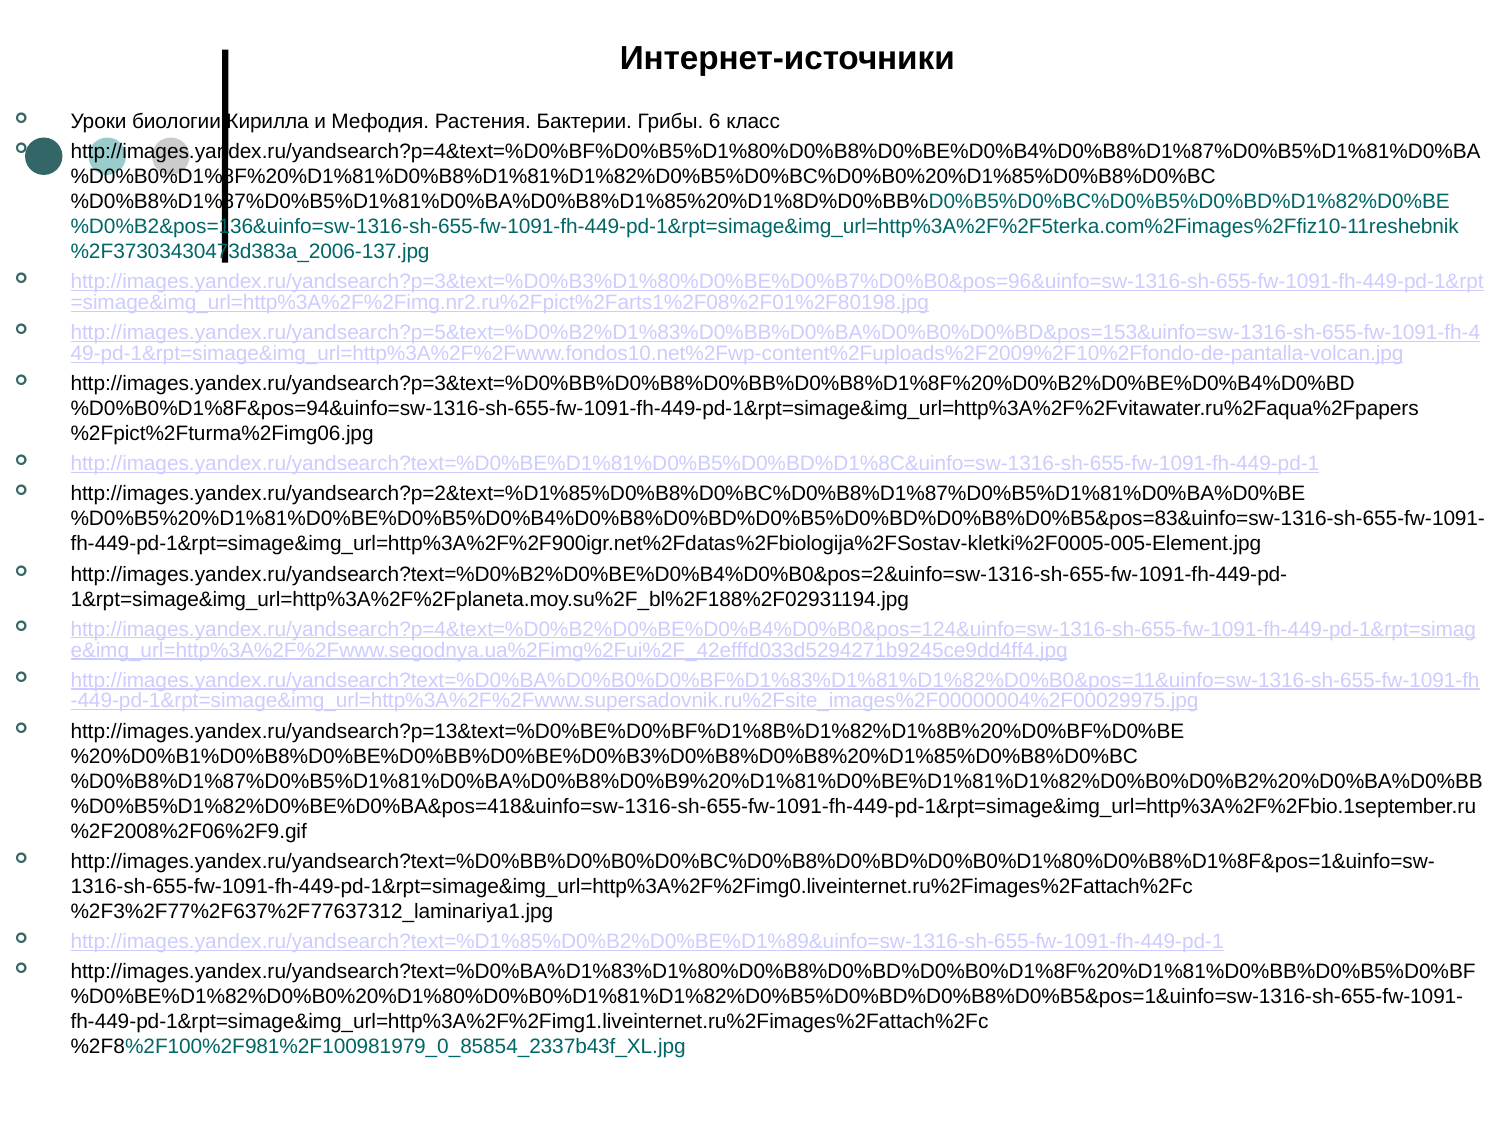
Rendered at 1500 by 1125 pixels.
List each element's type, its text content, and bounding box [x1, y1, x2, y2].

text_box Уроки биологии Кирилла и Мефодия. Растения. Бактерии. Грибы. 6 класс http://images.yandex.ru/yandsearch?p=4&text=%D0%BF%D0%B5%D1%80%D0%B8%D0%BE%D0%B4%D0%B8%D1%87%D0%B5%D1%81%D0%BA%D0%B0%D1%8F%20%D1%81%D0%B8%D1%81%D1%82%D0%B5%D0%BC%D0%B0%20%D1%85%D0%B8%D0%BC%D0%B8%D1%87%D0%B5%D1%81%D0%BA%D0%B8%D1%85%20%D1%8D%D0%BB%D0%B5%D0%BC%D0%B5%D0%BD%D1%82%D0%BE%D0%B2&pos=136&uinfo=sw-1316-sh-655-fw-1091-fh-449-pd-1&rpt=simage&img_url=http%3A%2F%2F5terka.com%2Fimages%2Ffiz10-11reshebnik%2F37303430473d383a_2006-137.jpg http://images.yandex.ru/yandsearch?p=3&text=%D0%B3%D1%80%D0%BE%D0%B7%D0%B0&pos=96&uinfo=sw-1316-sh-655-fw-1091-fh-449-pd-1&rpt=simage&img_url=http%3A%2F%2Fimg.nr2.ru%2Fpict%2Farts1%2F08%2F01%2F80198.jpg http://images.yandex.ru/yandsearch?p=5&text=%D0%B2%D1%83%D0%BB%D0%BA%D0%B0%D0%BD&pos=153&uinfo=sw-1316-sh-655-fw-1091-fh-449-pd-1&rpt=simage&img_url=http%3A%2F%2Fwww.fondos10.net%2Fwp-content%2Fuploads%2F2009%2F10%2Ffondo-de-pantalla-volcan.jpg http://images.yandex.ru/yandsearch?p=3&text=%D0%BB%D0%B8%D0%BB%D0%B8%D1%8F%20%D0%B2%D0%BE%D0%B4%D0%BD%D0%B0%D1%8F&pos=94&uinfo=sw-1316-sh-655-fw-1091-fh-449-pd-1&rpt=simage&img_url=http%3A%2F%2Fvitawater.ru%2Faqua%2Fpapers%2Fpict%2Fturma%2Fimg06.jpg http://images.yandex.ru/yandsearch?text=%D0%BE%D1%81%D0%B5%D0%BD%D1%8C&uinfo=sw-1316-sh-655-fw-1091-fh-449-pd-1 http://images.yandex.ru/yandsearch?p=2&text=%D1%85%D0%B8%D0%BC%D0%B8%D1%87%D0%B5%D1%81%D0%BA%D0%BE%D0%B5%20%D1%81%D0%BE%D0%B5%D0%B4%D0%B8%D0%BD%D0%B5%D0%BD%D0%B8%D0%B5&pos=83&uinfo=sw-1316-sh-655-fw-1091-fh-449-pd-1&rpt=simage&img_url=http%3A%2F%2F900igr.net%2Fdatas%2Fbiologija%2FSostav-kletki%2F0005-005-Element.jpg http://images.yandex.ru/yandsearch?text=%D0%B2%D0%BE%D0%B4%D0%B0&pos=2&uinfo=sw-1316-sh-655-fw-1091-fh-449-pd-1&rpt=simage&img_url=http%3A%2F%2Fplaneta.moy.su%2F_bl%2F188%2F02931194.jpg http://images.yandex.ru/yandsearch?p=4&text=%D0%B2%D0%BE%D0%B4%D0%B0&pos=124&uinfo=sw-1316-sh-655-fw-1091-fh-449-pd-1&rpt=simage&img_url=http%3A%2F%2Fwww.segodnya.ua%2Fimg%2Fui%2F_42efffd033d5294271b9245ce9dd4ff4.jpg http://images.yandex.ru/yandsearch?text=%D0%BA%D0%B0%D0%BF%D1%83%D1%81%D1%82%D0%B0&pos=11&uinfo=sw-1316-sh-655-fw-1091-fh-449-pd-1&rpt=simage&img_url=http%3A%2F%2Fwww.supersadovnik.ru%2Fsite_images%2F00000004%2F00029975.jpg http://images.yandex.ru/yandsearch?p=13&text=%D0%BE%D0%BF%D1%8B%D1%82%D1%8B%20%D0%BF%D0%BE%20%D0%B1%D0%B8%D0%BE%D0%BB%D0%BE%D0%B3%D0%B8%D0%B8%20%D1%85%D0%B8%D0%BC%D0%B8%D1%87%D0%B5%D1%81%D0%BA%D0%B8%D0%B9%20%D1%81%D0%BE%D1%81%D1%82%D0%B0%D0%B2%20%D0%BA%D0%BB%D0%B5%D1%82%D0%BE%D0%BA&pos=418&uinfo=sw-1316-sh-655-fw-1091-fh-449-pd-1&rpt=simage&img_url=http%3A%2F%2Fbio.1september.ru%2F2008%2F06%2F9.gif http://images.yandex.ru/yandsearch?text=%D0%BB%D0%B0%D0%BC%D0%B8%D0%BD%D0%B0%D1%80%D0%B8%D1%8F&pos=1&uinfo=sw-1316-sh-655-fw-1091-fh-449-pd-1&rpt=simage&img_url=http%3A%2F%2Fimg0.liveinternet.ru%2Fimages%2Fattach%2Fc%2F3%2F77%2F637%2F77637312_laminariya1.jpg http://images.yandex.ru/yandsearch?text=%D1%85%D0%B2%D0%BE%D1%89&uinfo=sw-1316-sh-655-fw-1091-fh-449-pd-1 http://images.yandex.ru/yandsearch?text=%D0%BA%D1%83%D1%80%D0%B8%D0%BD%D0%B0%D1%8F%20%D1%81%D0%BB%D0%B5%D0%BF%D0%BE%D1%82%D0%B0%20%D1%80%D0%B0%D1%81%D1%82%D0%B5%D0%BD%D0%B8%D0%B5&pos=1&uinfo=sw-1316-sh-655-fw-1091-fh-449-pd-1&rpt=simage&img_url=http%3A%2F%2Fimg1.liveinternet.ru%2Fimages%2Fattach%2Fc%2F8%2F100%2F981%2F100981979_0_85854_2337b43f_XL.jpg [0, 99, 1500, 1125]
text_box Интернет-источники [212, 28, 1363, 84]
